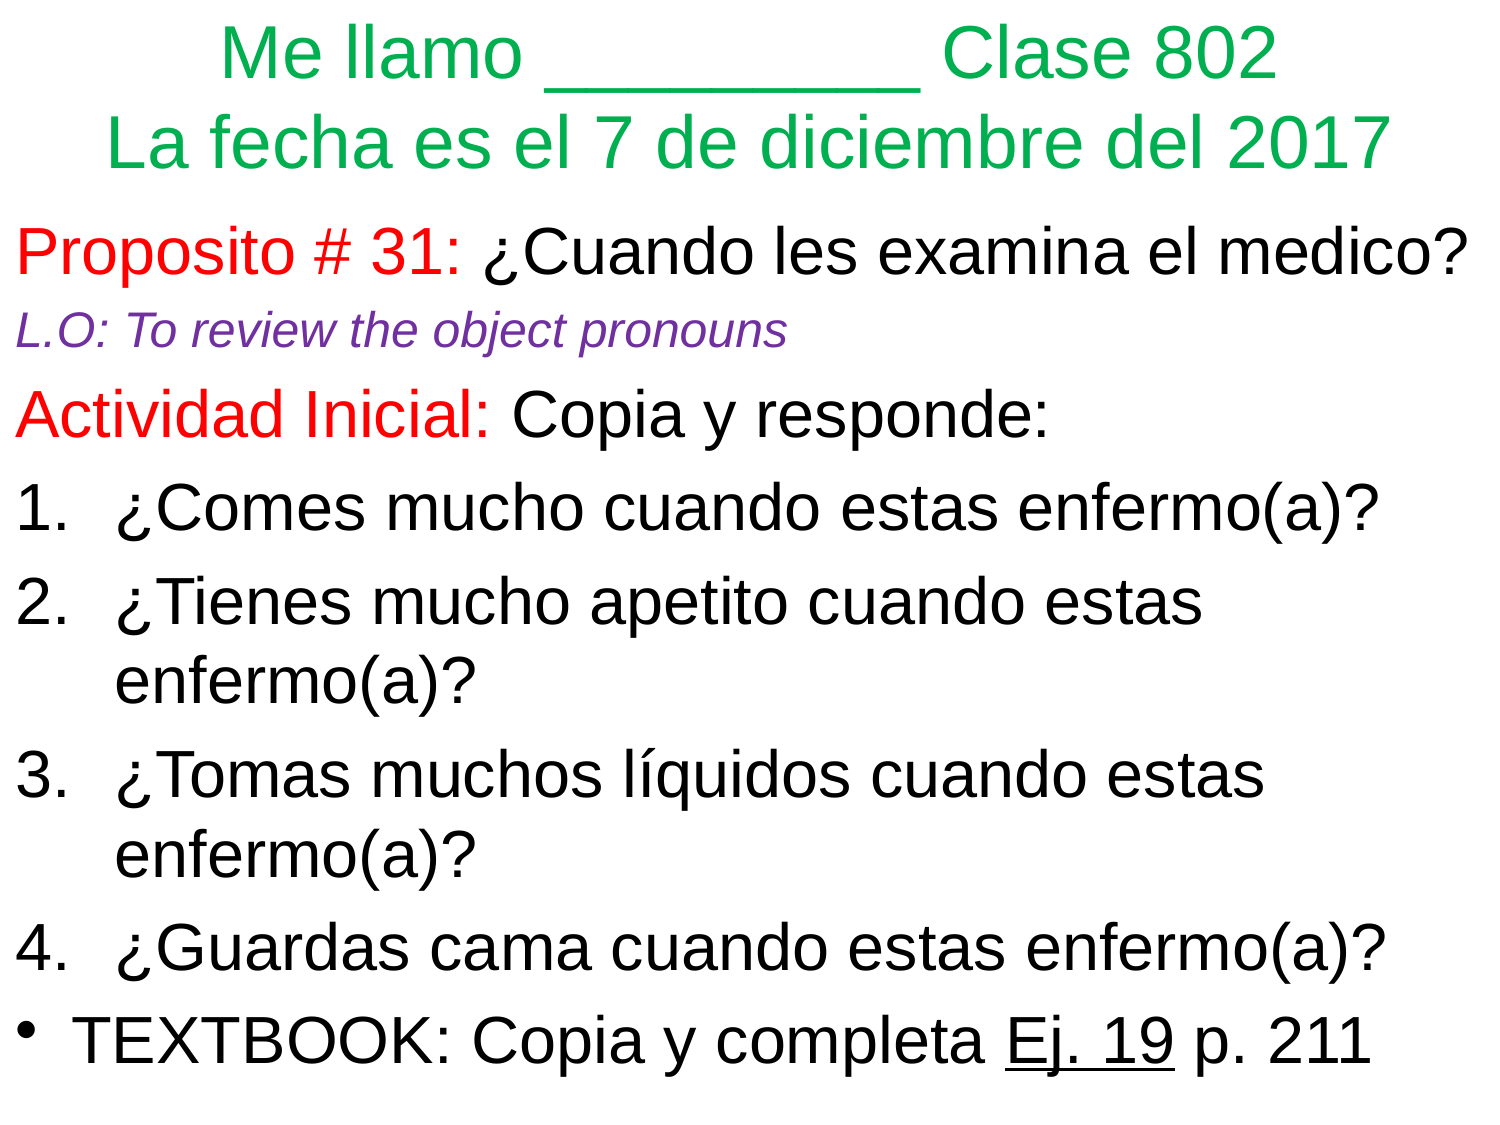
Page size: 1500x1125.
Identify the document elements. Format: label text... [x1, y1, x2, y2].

list Proposito # 31: ¿Cuando les examina el medico? L.O: To review the object pronouns Actividad Inicial: Copia y responde: ¿Comes mucho cuando estas enfermo(a)? ¿Tienes mucho apetito cuando estas enfermo(a)? ¿Tomas muchos líquidos cuando estas enfermo(a)? ¿Guardas cama cuando estas enfermo(a)? TEXTBOOK: Copia y completa Ej. 19 p. 211 [0, 200, 1500, 943]
title Me llamo _________ Clase 802 La fecha es el 7 de diciembre del 2017 [75, 0, 1425, 188]
